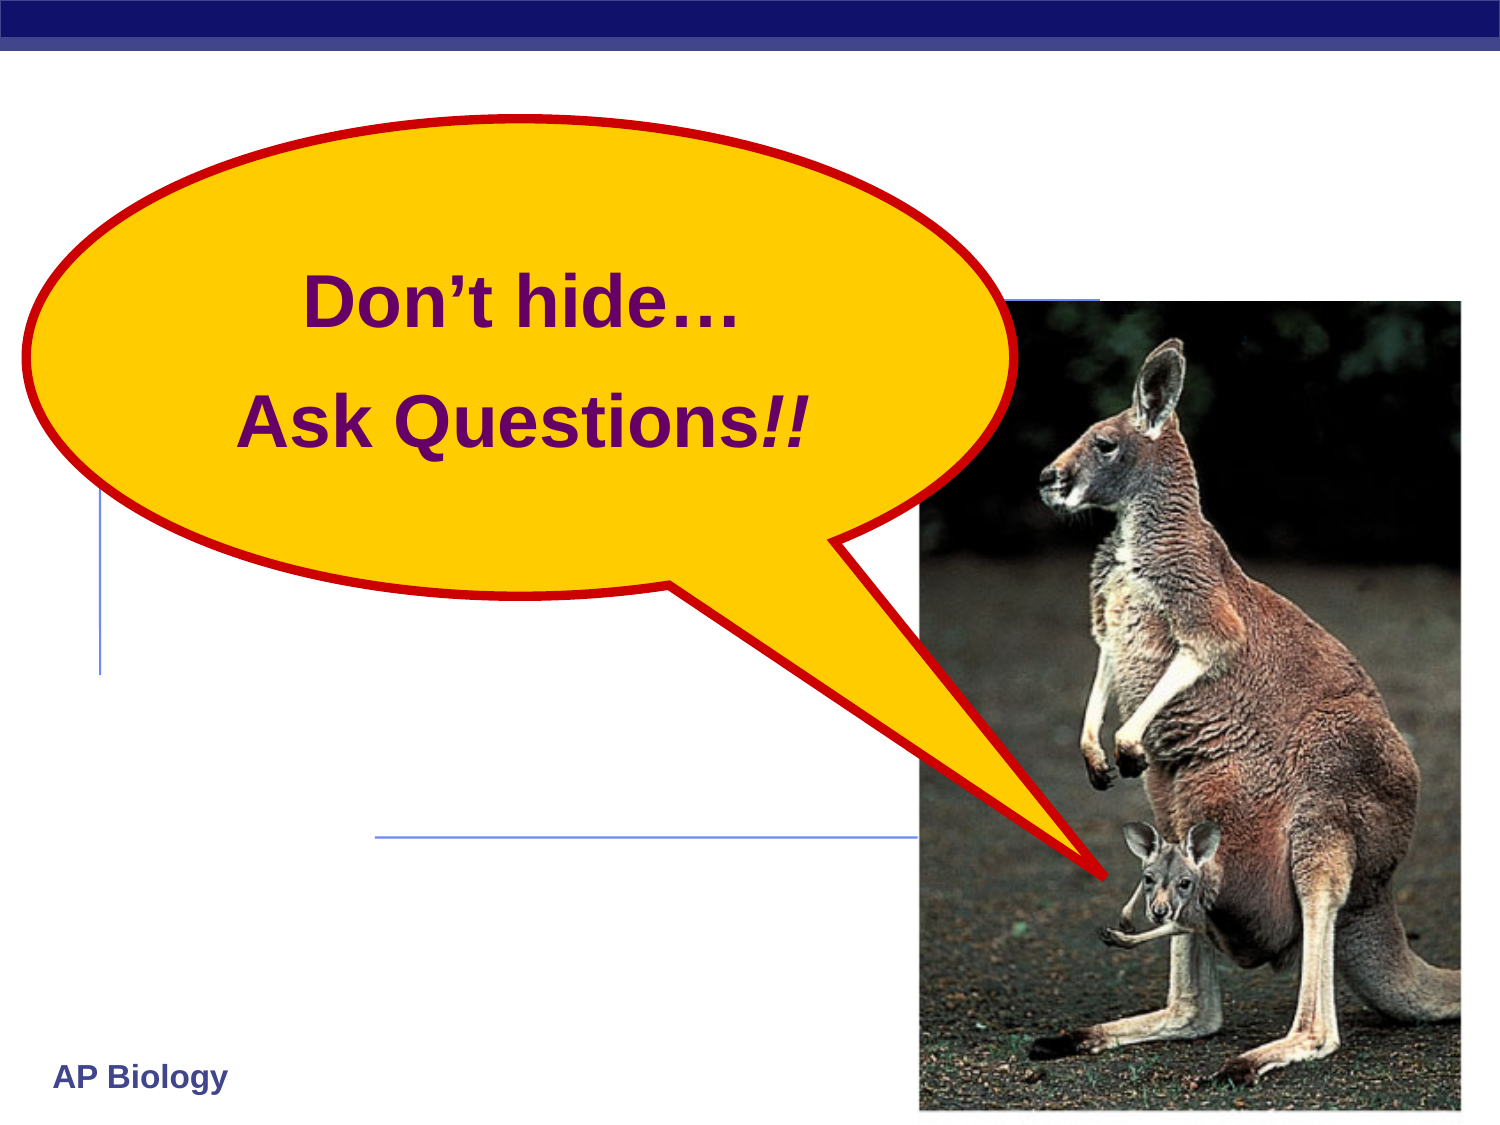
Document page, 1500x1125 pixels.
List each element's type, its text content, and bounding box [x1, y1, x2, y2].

text_box Don’t hide… Ask Questions!! [26, 118, 999, 749]
picture [917, 301, 1465, 1125]
